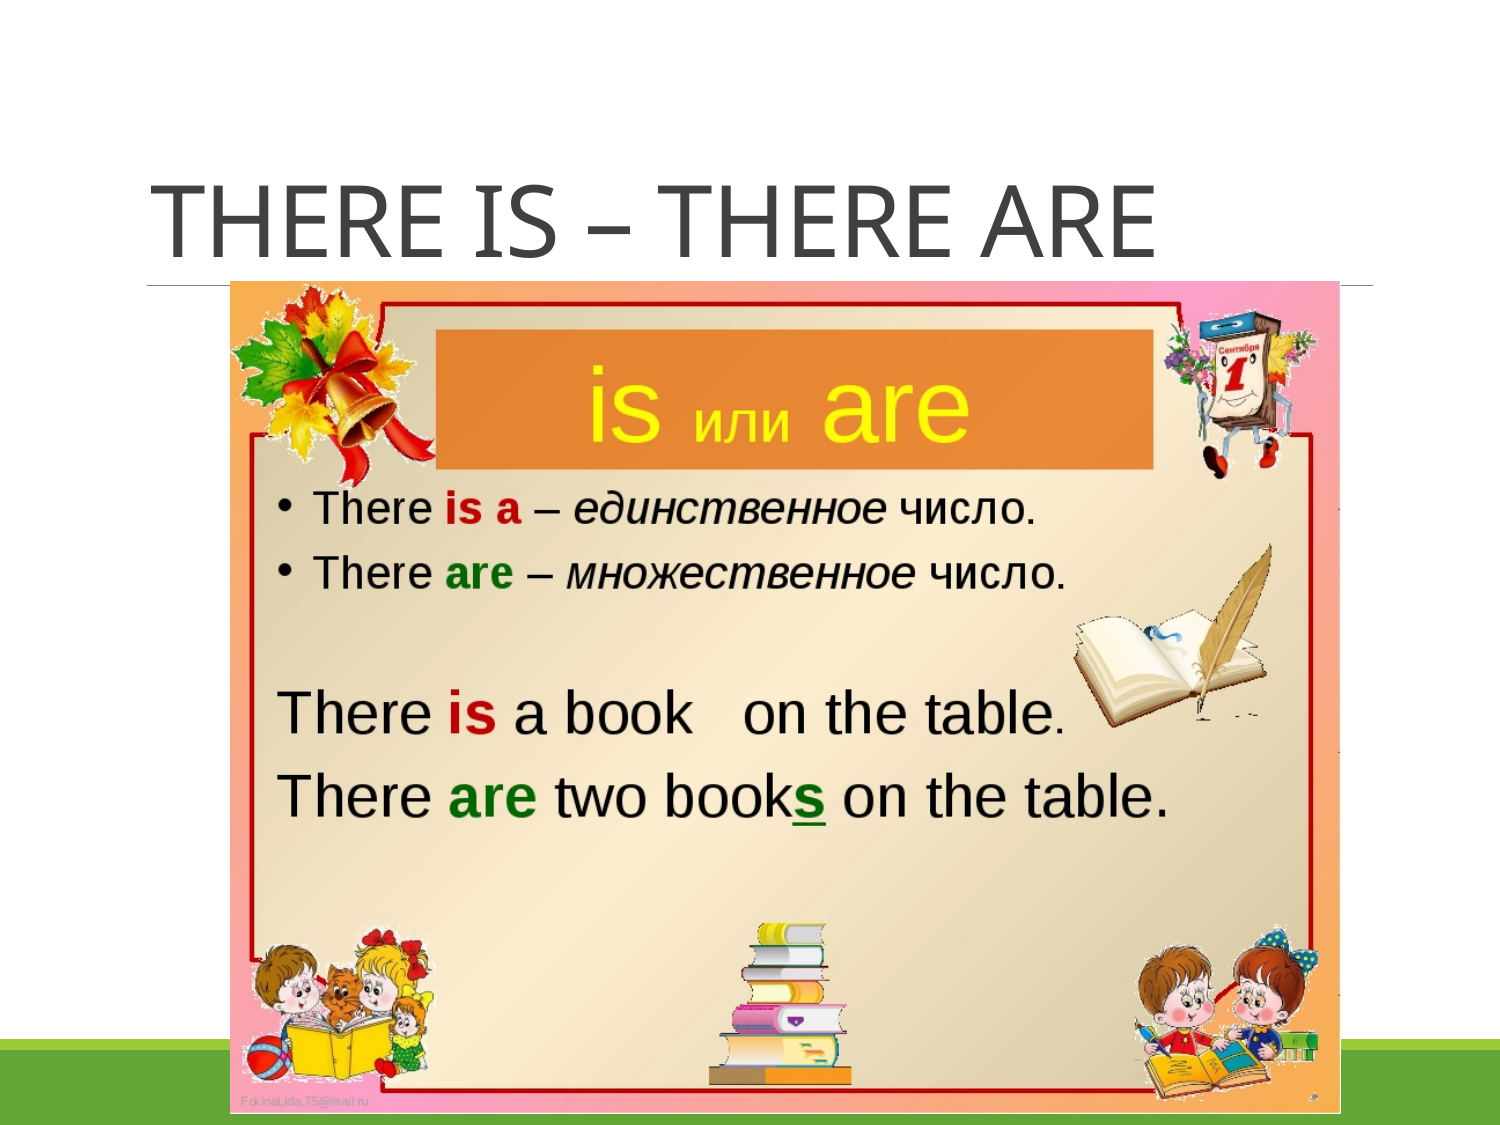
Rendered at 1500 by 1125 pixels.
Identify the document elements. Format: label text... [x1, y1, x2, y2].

title THERE IS – THERE ARE [135, 47, 1373, 285]
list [229, 280, 1342, 1115]
